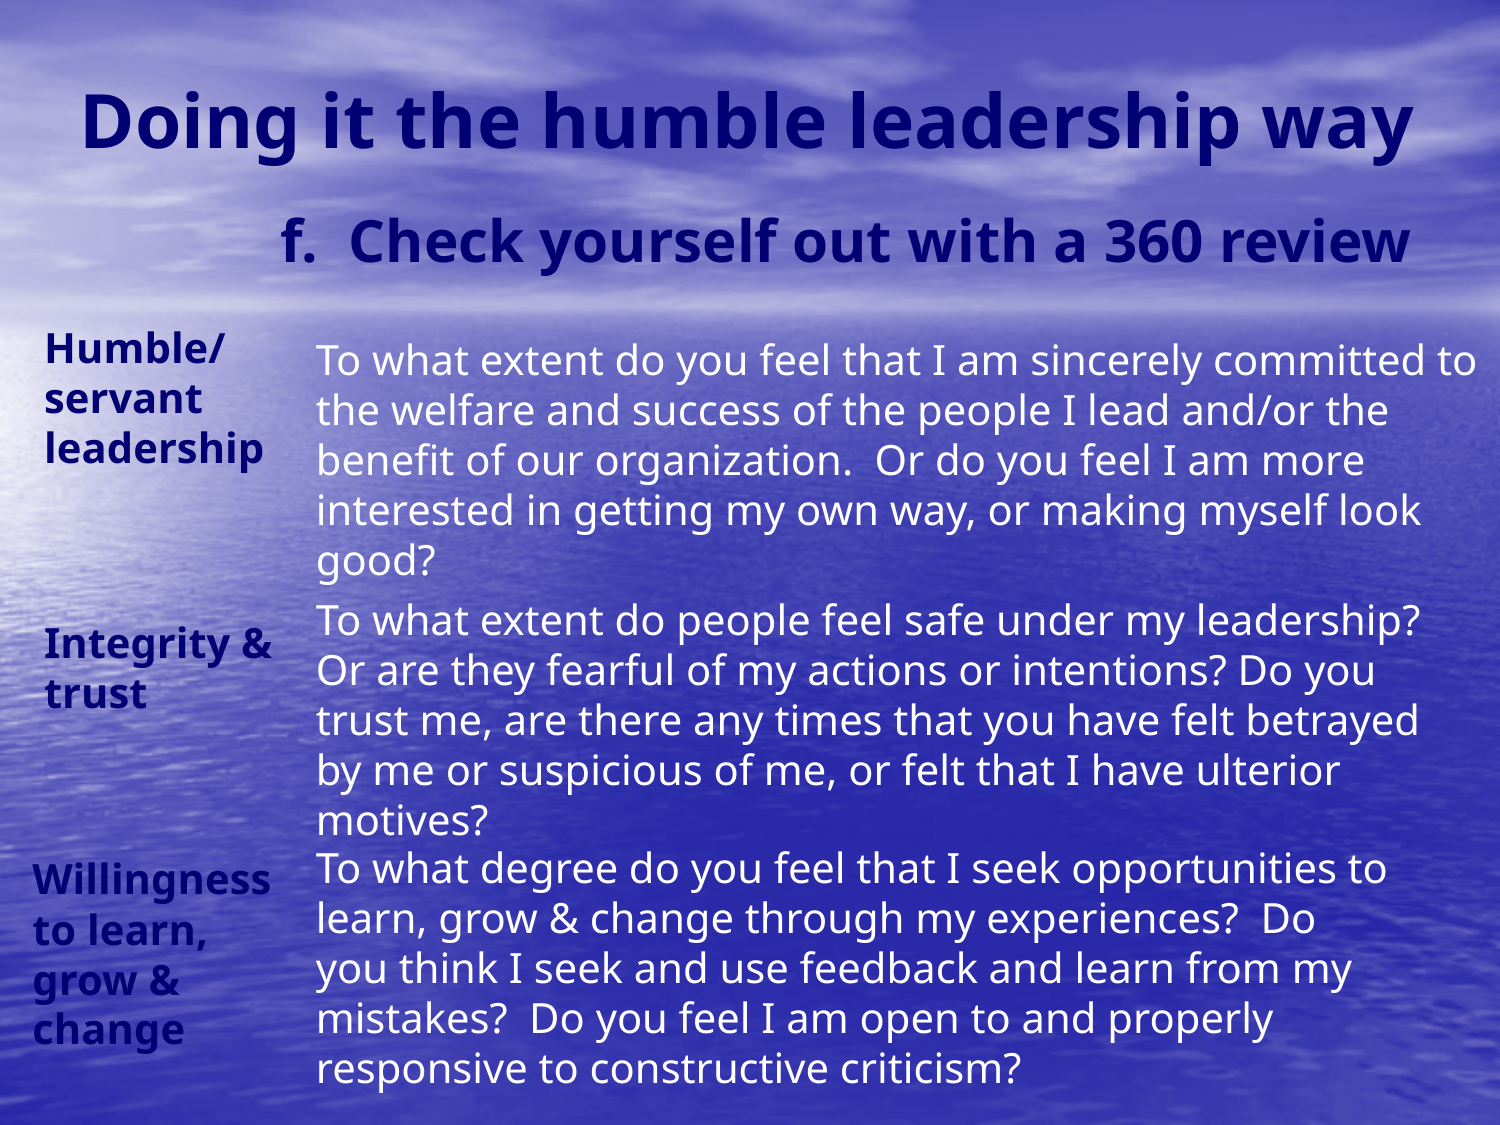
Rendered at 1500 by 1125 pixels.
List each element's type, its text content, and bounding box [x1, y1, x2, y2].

text_box Doing it the humble leadership way [64, 66, 1459, 172]
text_box Humble/ servant leadership [29, 314, 302, 480]
text_box To what extent do you feel that I am sincerely committed to the welfare and success of the people I lead and/or the benefit of our organization. Or do you feel I am more interested in getting my own way, or making myself look good? [301, 326, 1500, 592]
text_box Willingness to learn, grow & change [17, 845, 301, 1061]
text_box f. Check yourself out with a 360 review [265, 196, 1500, 281]
text_box Integrity & trust [29, 609, 301, 725]
text_box To what degree do you feel that I seek opportunities to learn, grow & change through my experiences? Do you think I seek and use feedback and learn from my mistakes? Do you feel I am open to and properly responsive to constructive criticism? [301, 834, 1412, 1099]
text_box To what extent do people feel safe under my leadership? Or are they fearful of my actions or intentions? Do you trust me, are there any times that you have felt betrayed by me or suspicious of me, or felt that I have ulterior motives? [301, 586, 1483, 851]
